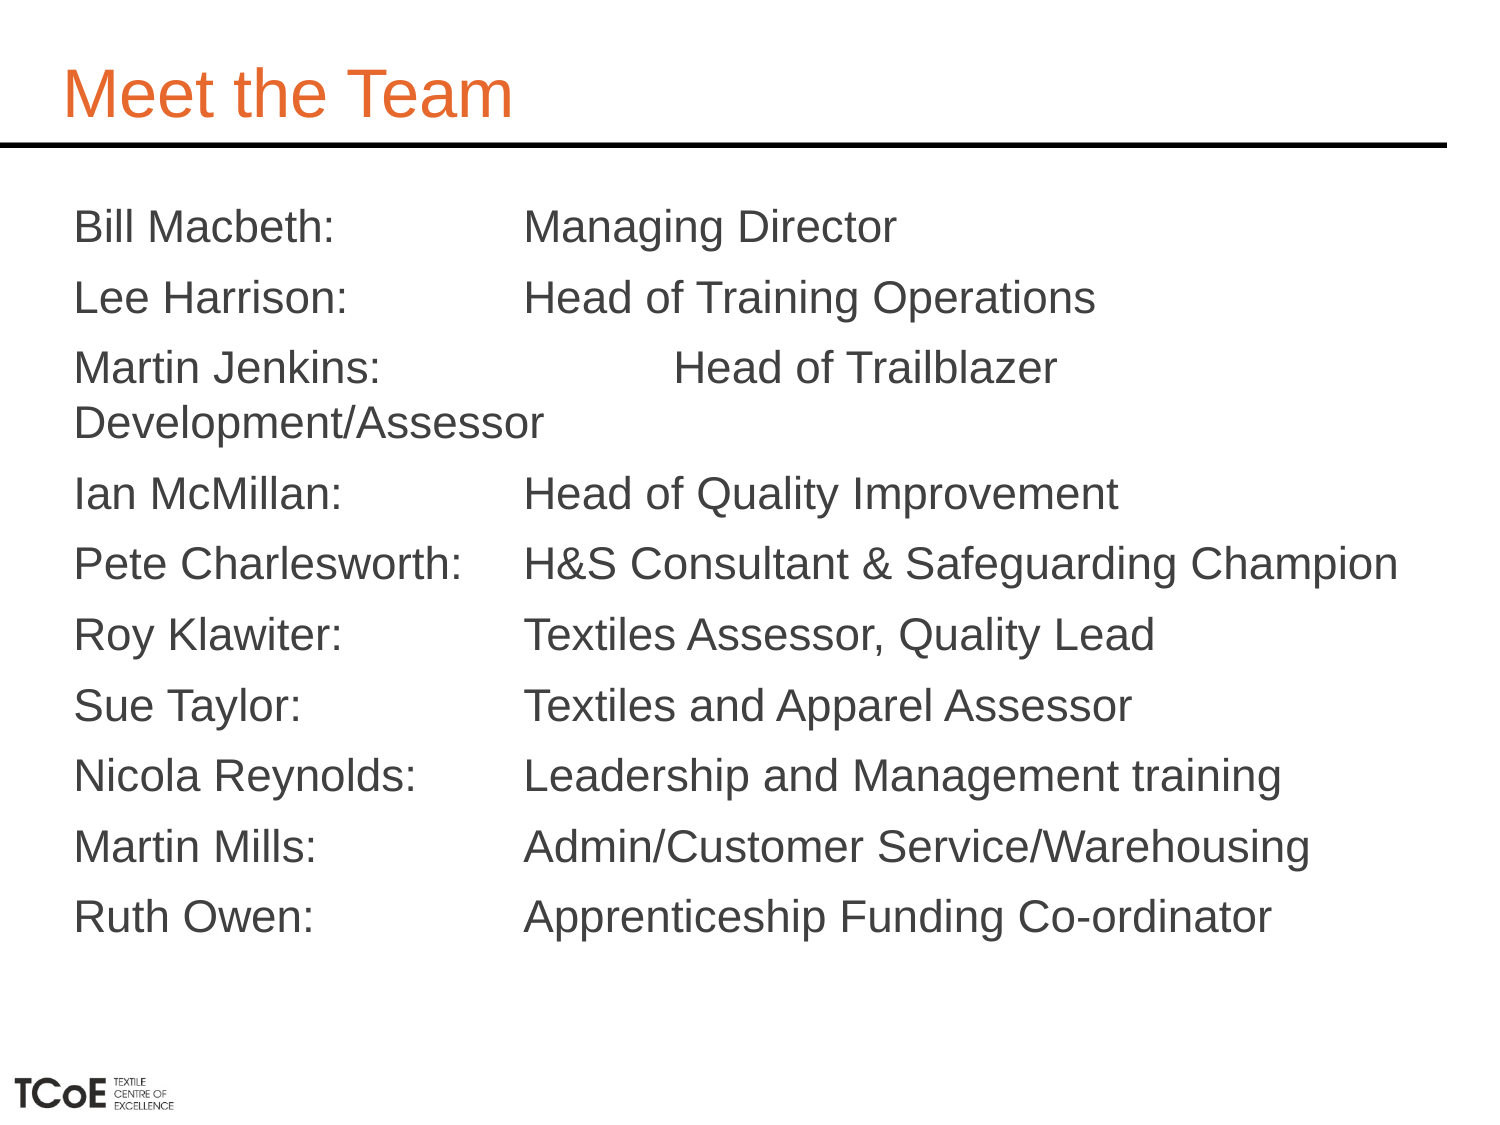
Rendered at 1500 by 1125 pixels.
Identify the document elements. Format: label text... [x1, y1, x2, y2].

list Bill Macbeth: Managing Director Lee Harrison: Head of Training Operations Martin Jenkins: Head of Trailblazer Development/Assessor Ian McMillan: Head of Quality Improvement Pete Charlesworth: H&S Consultant & Safeguarding Champion Roy Klawiter: Textiles Assessor, Quality Lead Sue Taylor: Textiles and Apparel Assessor Nicola Reynolds: Leadership and Management training Martin Mills: Admin/Customer Service/Warehousing Ruth Owen: Apprenticeship Funding Co-ordinator [58, 189, 1455, 972]
picture [12, 1064, 191, 1115]
picture [0, 139, 1448, 152]
title Meet the Team [47, 50, 1444, 143]
